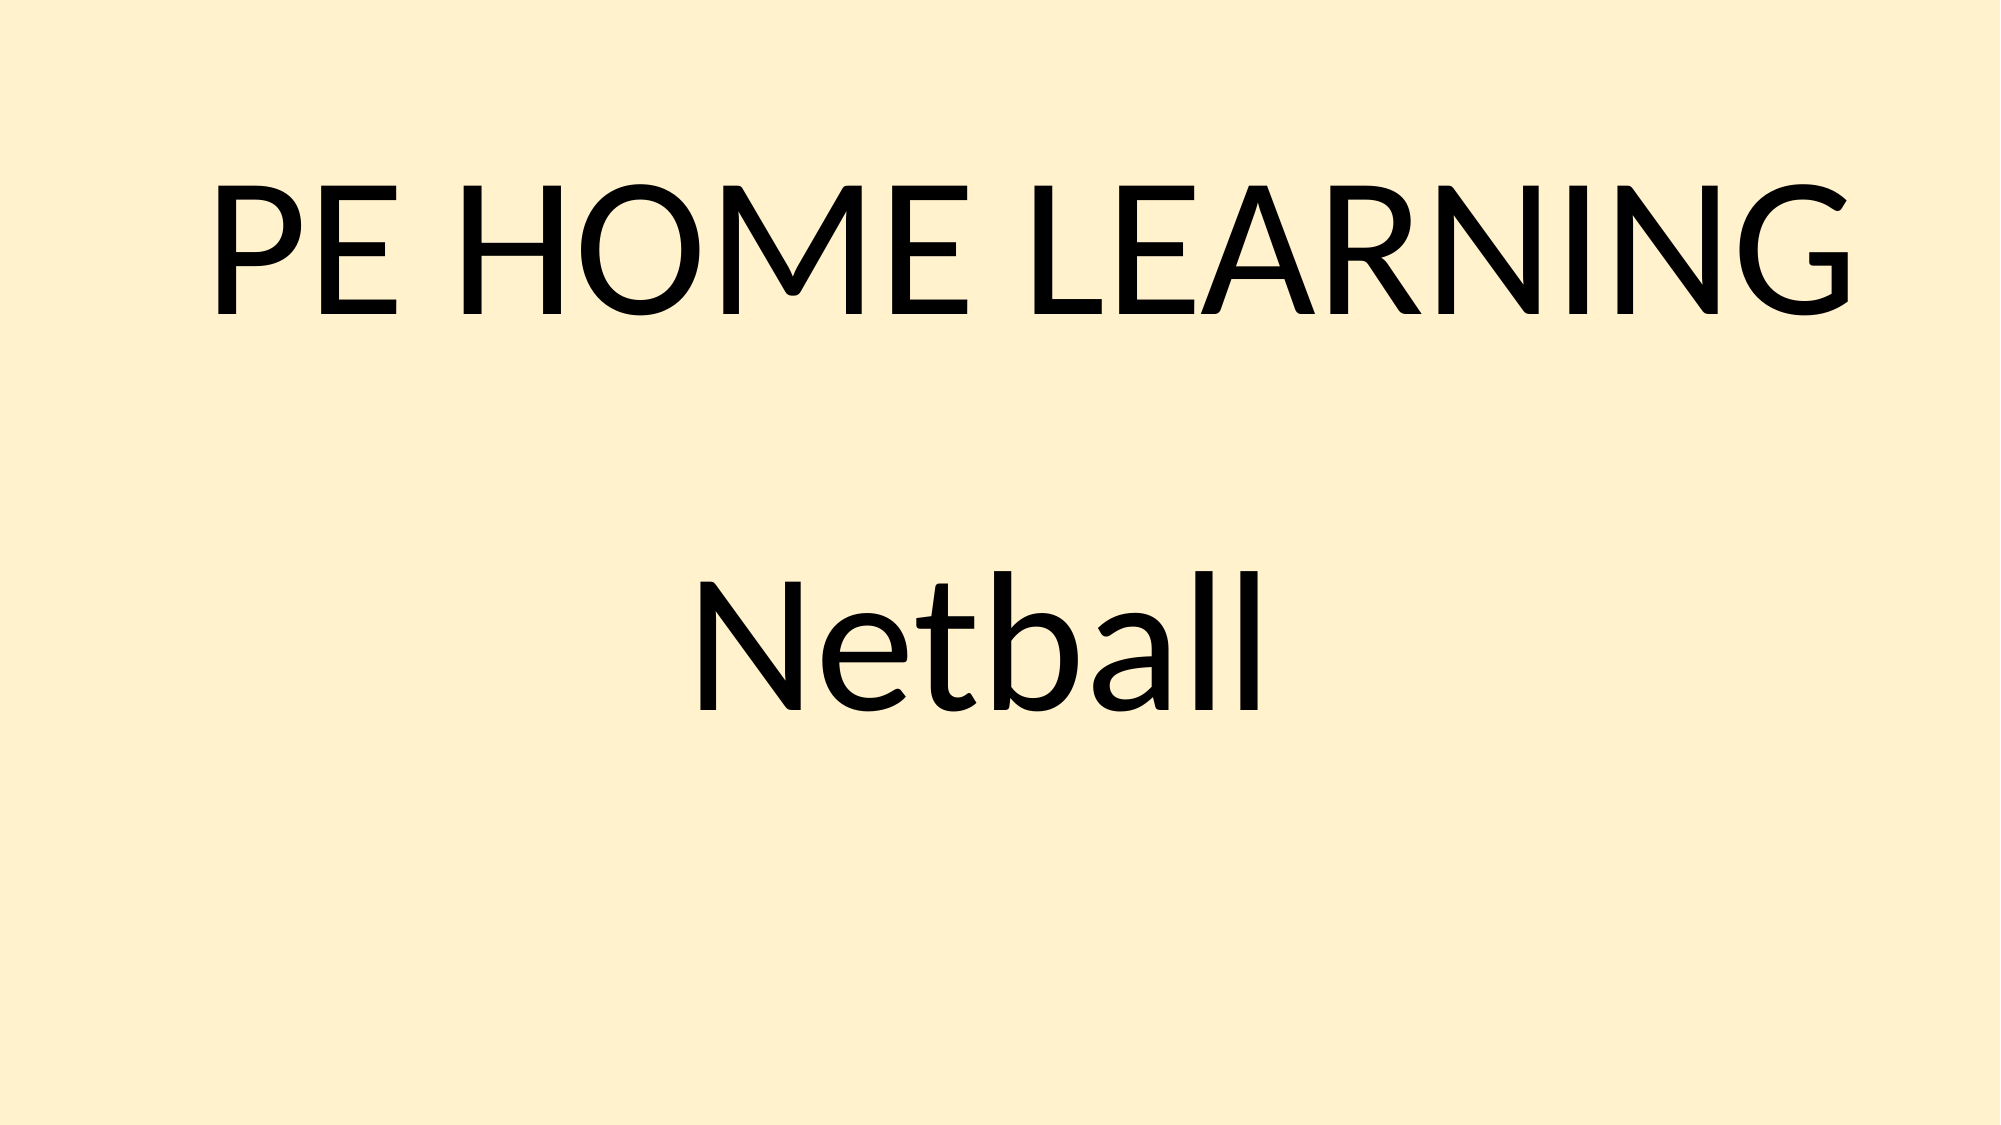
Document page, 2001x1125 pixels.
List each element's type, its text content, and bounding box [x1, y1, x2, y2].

text_box Netball [64, 502, 1896, 758]
text_box PE HOME LEARNING [64, 107, 2000, 362]
